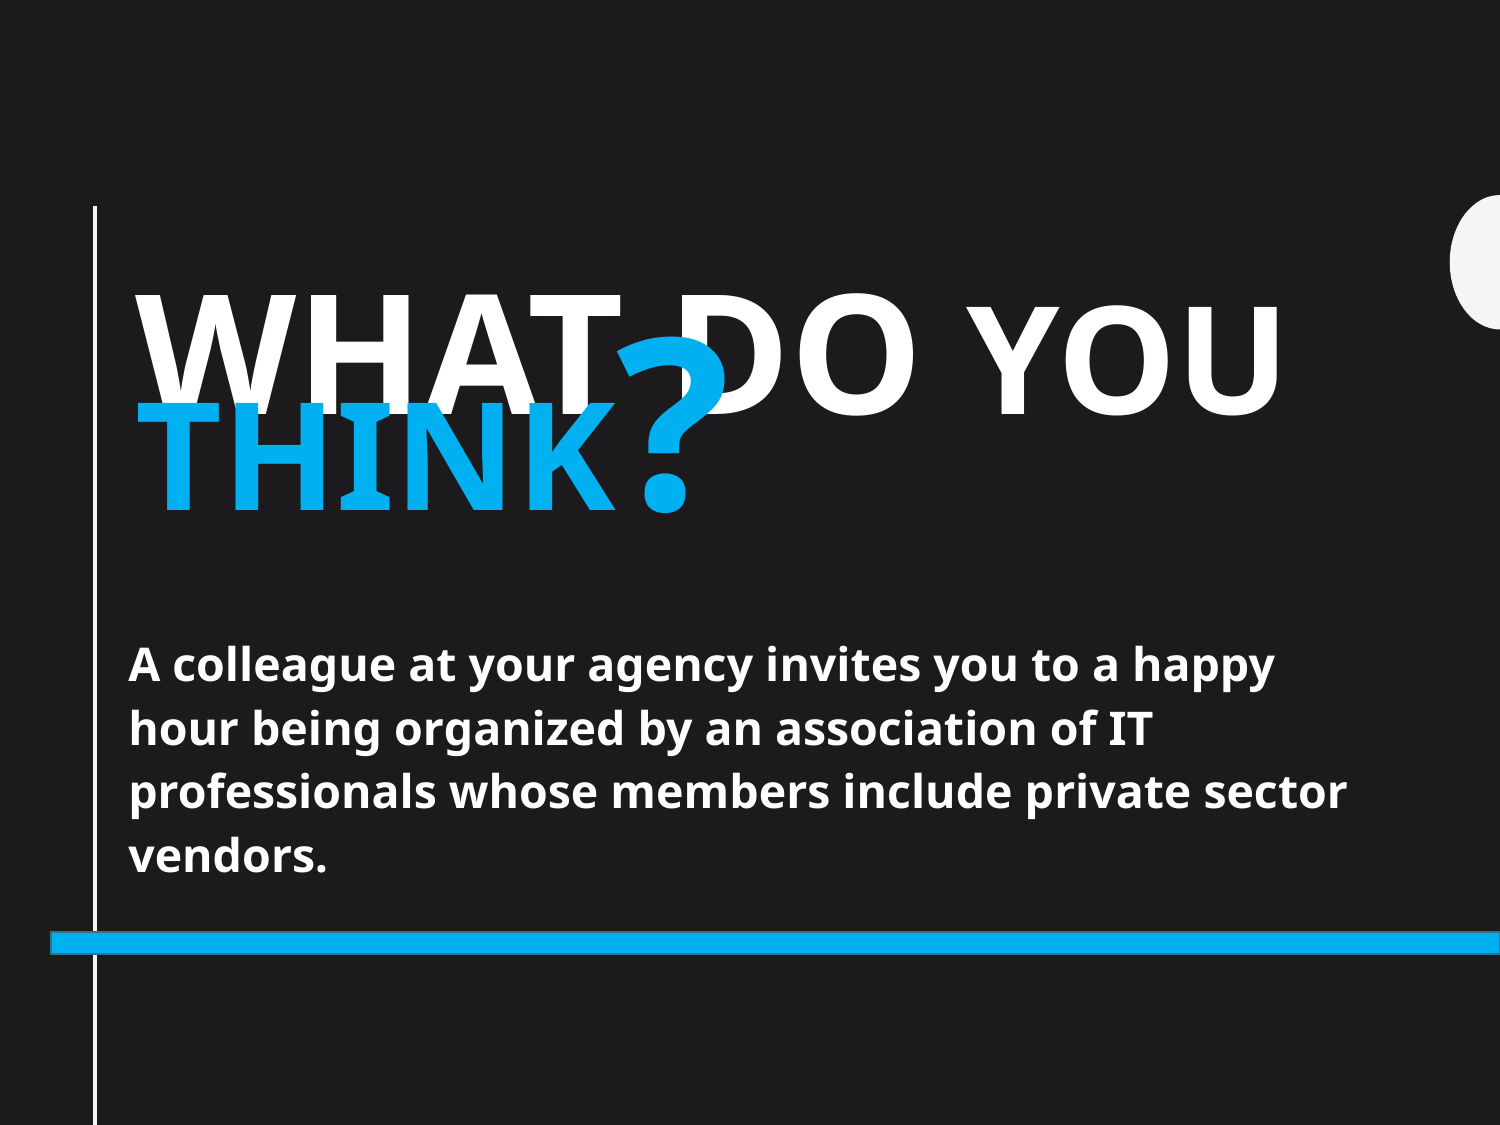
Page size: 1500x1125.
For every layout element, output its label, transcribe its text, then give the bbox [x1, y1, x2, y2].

text_box [50, 931, 1500, 955]
title What do you Think? [120, 330, 1500, 781]
subtitle A colleague at your agency invites you to a happy hour being organized by an association of IT professionals whose members include private sector vendors. [113, 619, 1396, 892]
